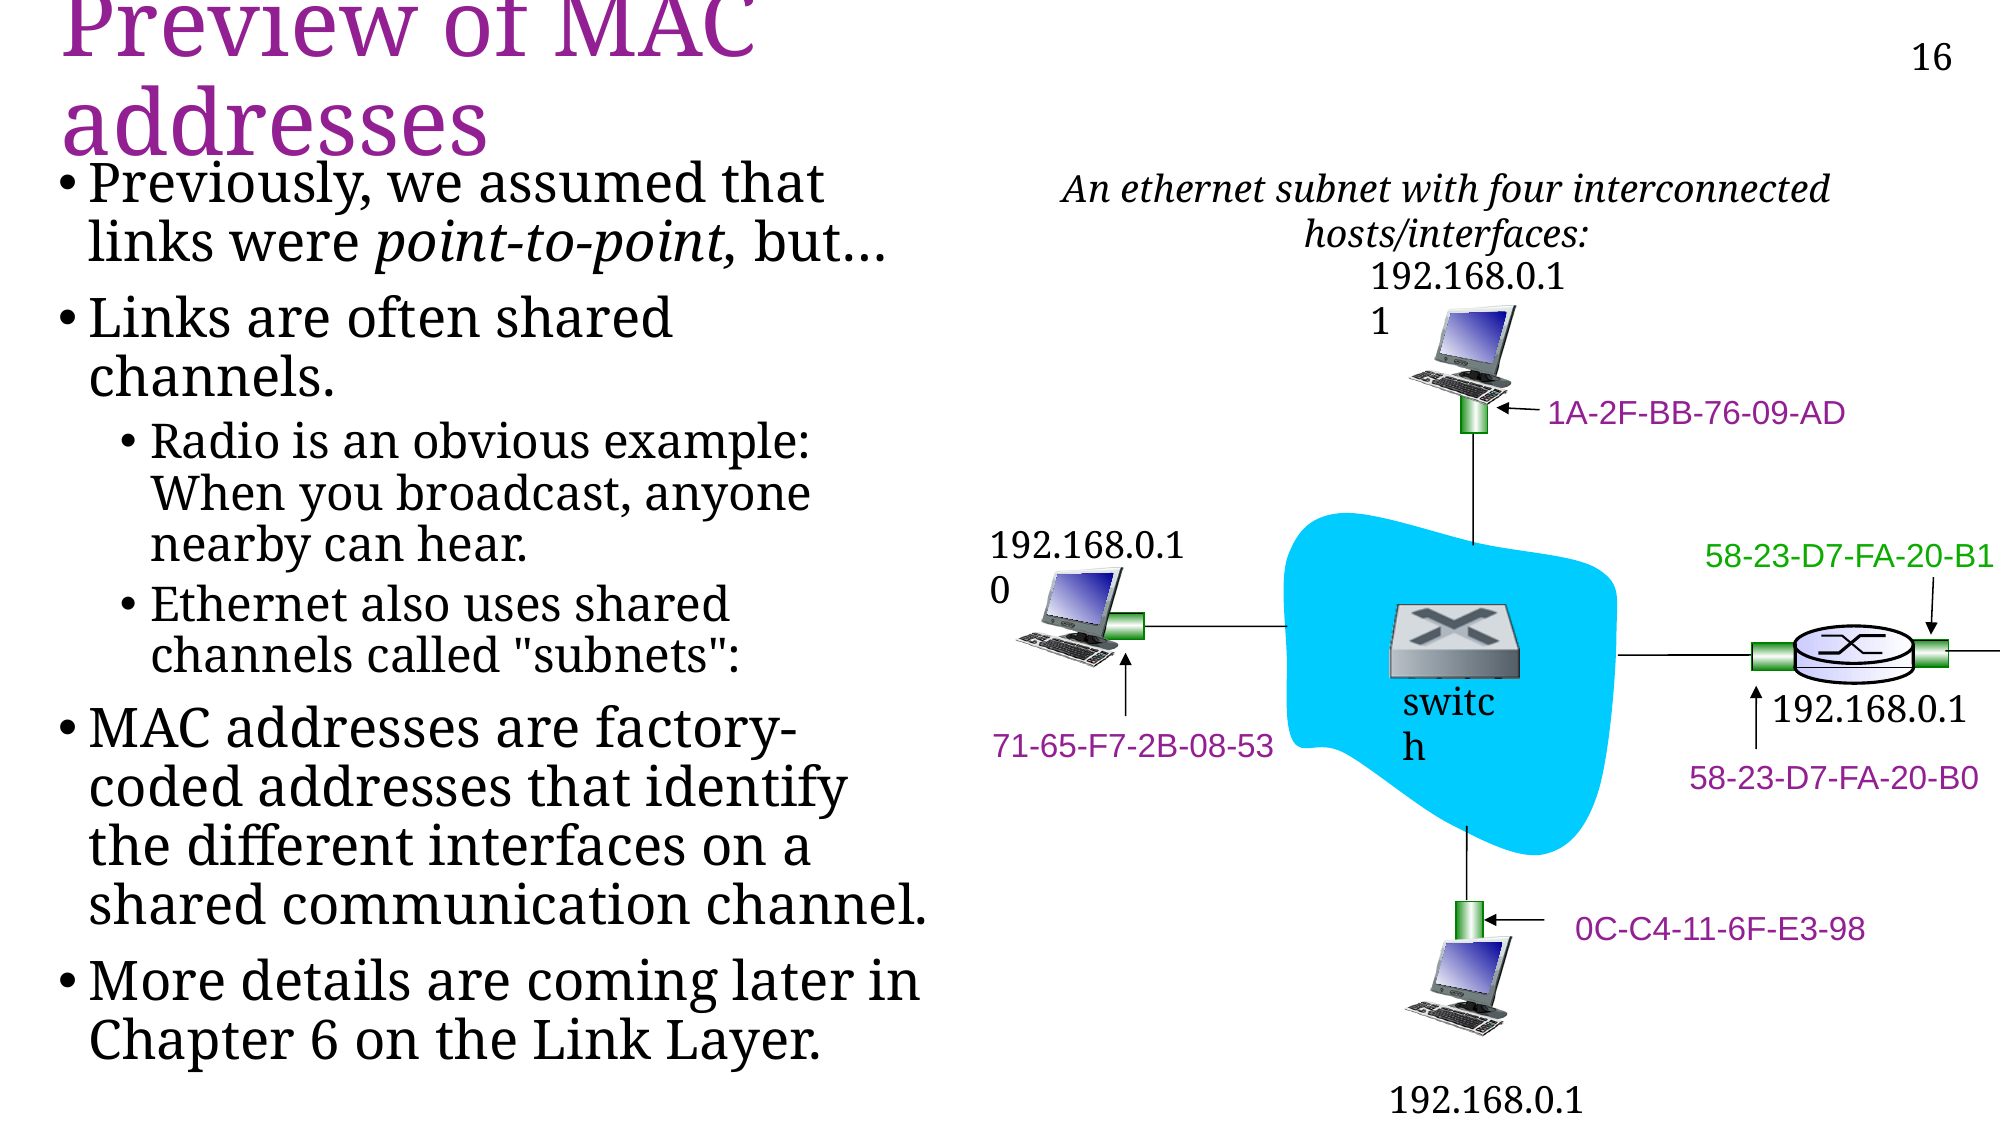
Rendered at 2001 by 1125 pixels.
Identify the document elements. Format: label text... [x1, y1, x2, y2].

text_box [971, 244, 2000, 1125]
text_box An ethernet subnet with four interconnected hosts/interfaces: [1020, 157, 1873, 244]
title Preview of MAC addresses [45, 3, 1102, 149]
list Previously, we assumed that links were point-to-point, but… Links are often shared channels. Radio is an obvious example: When you broadcast, anyone nearby can hear. Ethernet also uses shared channels called "subnets": MAC addresses are factory-coded addresses that identify the different interfaces on a shared communication channel. More details are coming later in Chapter 6 on the Link Layer. [43, 148, 950, 1106]
